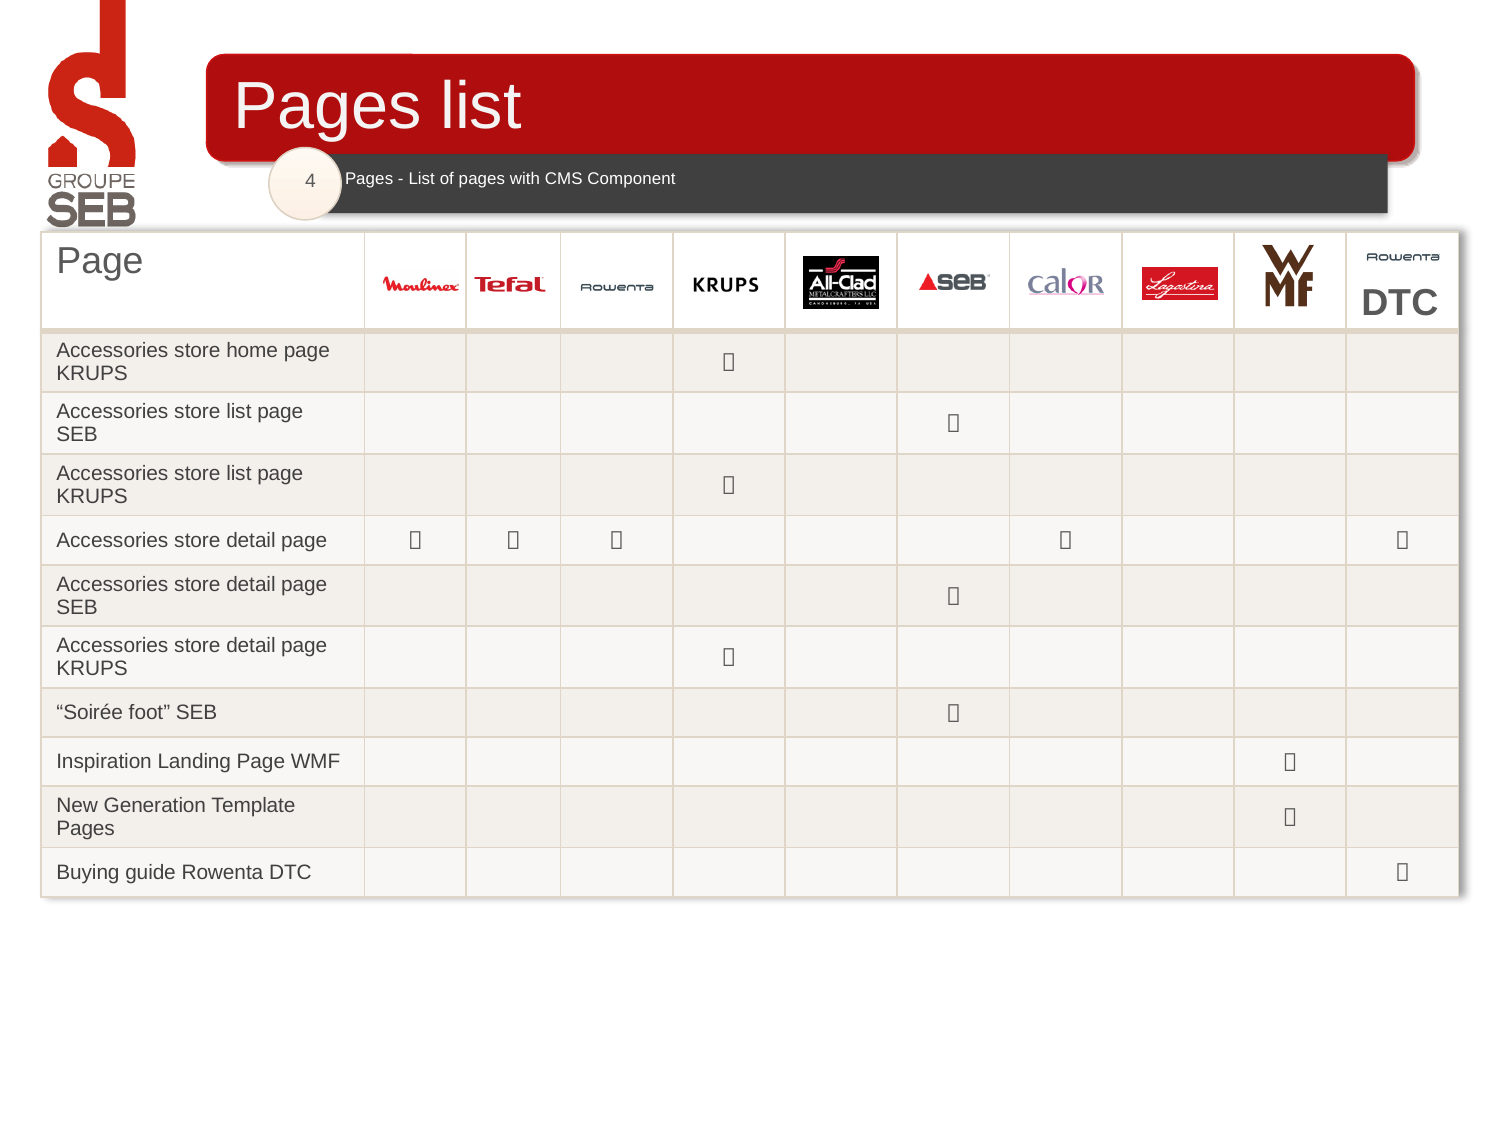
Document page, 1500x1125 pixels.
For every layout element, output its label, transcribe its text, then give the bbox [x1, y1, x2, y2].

table_cell [1010, 787, 1121, 847]
table_cell [1123, 516, 1233, 564]
picture [1364, 250, 1441, 263]
picture [579, 281, 655, 294]
table_cell Accessories store list page KRUPS [42, 455, 364, 515]
table_cell Accessories store list page SEB [42, 393, 364, 453]
table_cell [1235, 393, 1345, 453]
table_cell [1235, 627, 1345, 687]
table_cell [898, 627, 1009, 687]
table_cell [786, 627, 896, 687]
table_cell [467, 566, 560, 625]
table_cell [898, 738, 1009, 785]
table_cell [1010, 627, 1121, 687]
picture [1142, 267, 1218, 300]
text_box 4 [268, 146, 342, 221]
table_cell [674, 738, 784, 785]
table_cell [467, 627, 560, 687]
table_cell [1235, 455, 1345, 515]
table_cell [1347, 689, 1458, 736]
table_cell  [898, 689, 1009, 736]
table_header Page [42, 233, 364, 328]
table_cell [467, 455, 560, 515]
table_cell Buying guide Rowenta DTC [42, 848, 364, 896]
table_cell [561, 566, 672, 625]
table_cell  [674, 627, 784, 687]
table_cell [1347, 334, 1458, 391]
table_cell [1123, 787, 1233, 847]
table_cell [786, 689, 896, 736]
table_cell [898, 787, 1009, 847]
table_cell [467, 787, 560, 847]
table_cell  [1010, 516, 1121, 564]
picture [1028, 268, 1105, 295]
table_cell [674, 787, 784, 847]
table_cell [1123, 848, 1233, 896]
table_cell [365, 738, 465, 785]
table_cell Accessories store detail page [42, 516, 364, 564]
picture [915, 267, 992, 293]
table_header [1123, 233, 1233, 328]
table_cell [1123, 455, 1233, 515]
table_cell Accessories store home page KRUPS [42, 334, 364, 391]
table_cell [786, 393, 896, 453]
table_cell [1010, 393, 1121, 453]
table_cell [1010, 848, 1121, 896]
table_cell  [365, 516, 465, 564]
table_cell [1347, 566, 1458, 625]
table_cell  [1235, 787, 1345, 847]
table_cell [786, 787, 896, 847]
table_cell [674, 516, 784, 564]
picture [1262, 244, 1314, 307]
table_cell [365, 627, 465, 687]
table_header [467, 233, 560, 328]
table_cell [365, 689, 465, 736]
picture [383, 270, 460, 292]
table_cell [467, 738, 560, 785]
table_cell [365, 566, 465, 625]
table_cell [561, 393, 672, 453]
table_cell [365, 455, 465, 515]
table_cell [1235, 566, 1345, 625]
table_cell [1123, 334, 1233, 391]
table_cell [1235, 848, 1345, 896]
table_cell Accessories store detail page KRUPS [42, 627, 364, 687]
table_cell  [1235, 738, 1345, 785]
table_cell [786, 566, 896, 625]
table_cell [467, 689, 560, 736]
table_cell [467, 334, 560, 391]
table_cell [1123, 689, 1233, 736]
table_cell [1010, 738, 1121, 785]
table_cell [1123, 566, 1233, 625]
table_cell [561, 455, 672, 515]
table_cell [1010, 689, 1121, 736]
table_cell  [1347, 848, 1458, 896]
table_cell [365, 848, 465, 896]
title Pages list [218, 54, 1400, 149]
table_cell [786, 848, 896, 896]
table_cell [561, 848, 672, 896]
table_cell [561, 738, 672, 785]
table_cell  [898, 566, 1009, 625]
table_cell [1123, 738, 1233, 785]
table_cell [561, 689, 672, 736]
table_cell [786, 738, 896, 785]
table_cell  [898, 393, 1009, 453]
table_header DTC [1347, 233, 1458, 328]
table_cell [786, 334, 896, 391]
picture [687, 271, 764, 304]
table_cell [786, 455, 896, 515]
table_cell [467, 848, 560, 896]
table_header [674, 233, 784, 328]
table_cell [561, 334, 672, 391]
table_cell New Generation Template Pages [42, 787, 364, 847]
table_cell [365, 787, 465, 847]
table_cell [898, 848, 1009, 896]
table_cell  [561, 516, 672, 564]
table_cell [1123, 393, 1233, 453]
table_cell [1347, 627, 1458, 687]
table_cell [561, 787, 672, 847]
table_cell [786, 516, 896, 564]
table_cell [1010, 334, 1121, 391]
table_cell [1347, 787, 1458, 847]
table_header [786, 233, 896, 328]
table_cell [674, 393, 784, 453]
table_cell [1235, 516, 1345, 564]
table_cell [365, 334, 465, 391]
table_cell [898, 516, 1009, 564]
table_cell [467, 393, 560, 453]
table_cell [898, 455, 1009, 515]
table_cell  [1347, 516, 1458, 564]
table_cell [561, 627, 672, 687]
table_cell Inspiration Landing Page WMF [42, 738, 364, 785]
table_cell  [674, 334, 784, 391]
table_cell [1347, 455, 1458, 515]
picture [472, 275, 548, 294]
table_cell [1235, 689, 1345, 736]
table_header [365, 233, 465, 328]
table_cell [1123, 627, 1233, 687]
table_cell [674, 689, 784, 736]
table_cell [1010, 455, 1121, 515]
picture [803, 256, 879, 310]
table_cell [674, 848, 784, 896]
table_cell Accessories store detail page SEB [42, 566, 364, 625]
picture [0, 0, 182, 266]
table_cell [1235, 334, 1345, 391]
table_cell [1347, 738, 1458, 785]
table_cell [1347, 393, 1458, 453]
table_cell [365, 393, 465, 453]
table_cell  [674, 455, 784, 515]
table_header [1235, 233, 1345, 328]
table_header [1010, 233, 1121, 328]
table_cell “Soirée foot” SEB [42, 689, 364, 736]
table_cell [674, 566, 784, 625]
table_header [898, 233, 1009, 328]
table_cell  [467, 516, 560, 564]
table_header [561, 233, 672, 328]
text_box Pages - List of pages with CMS Component [328, 154, 1388, 214]
table_cell [1010, 566, 1121, 625]
table_cell [898, 334, 1009, 391]
